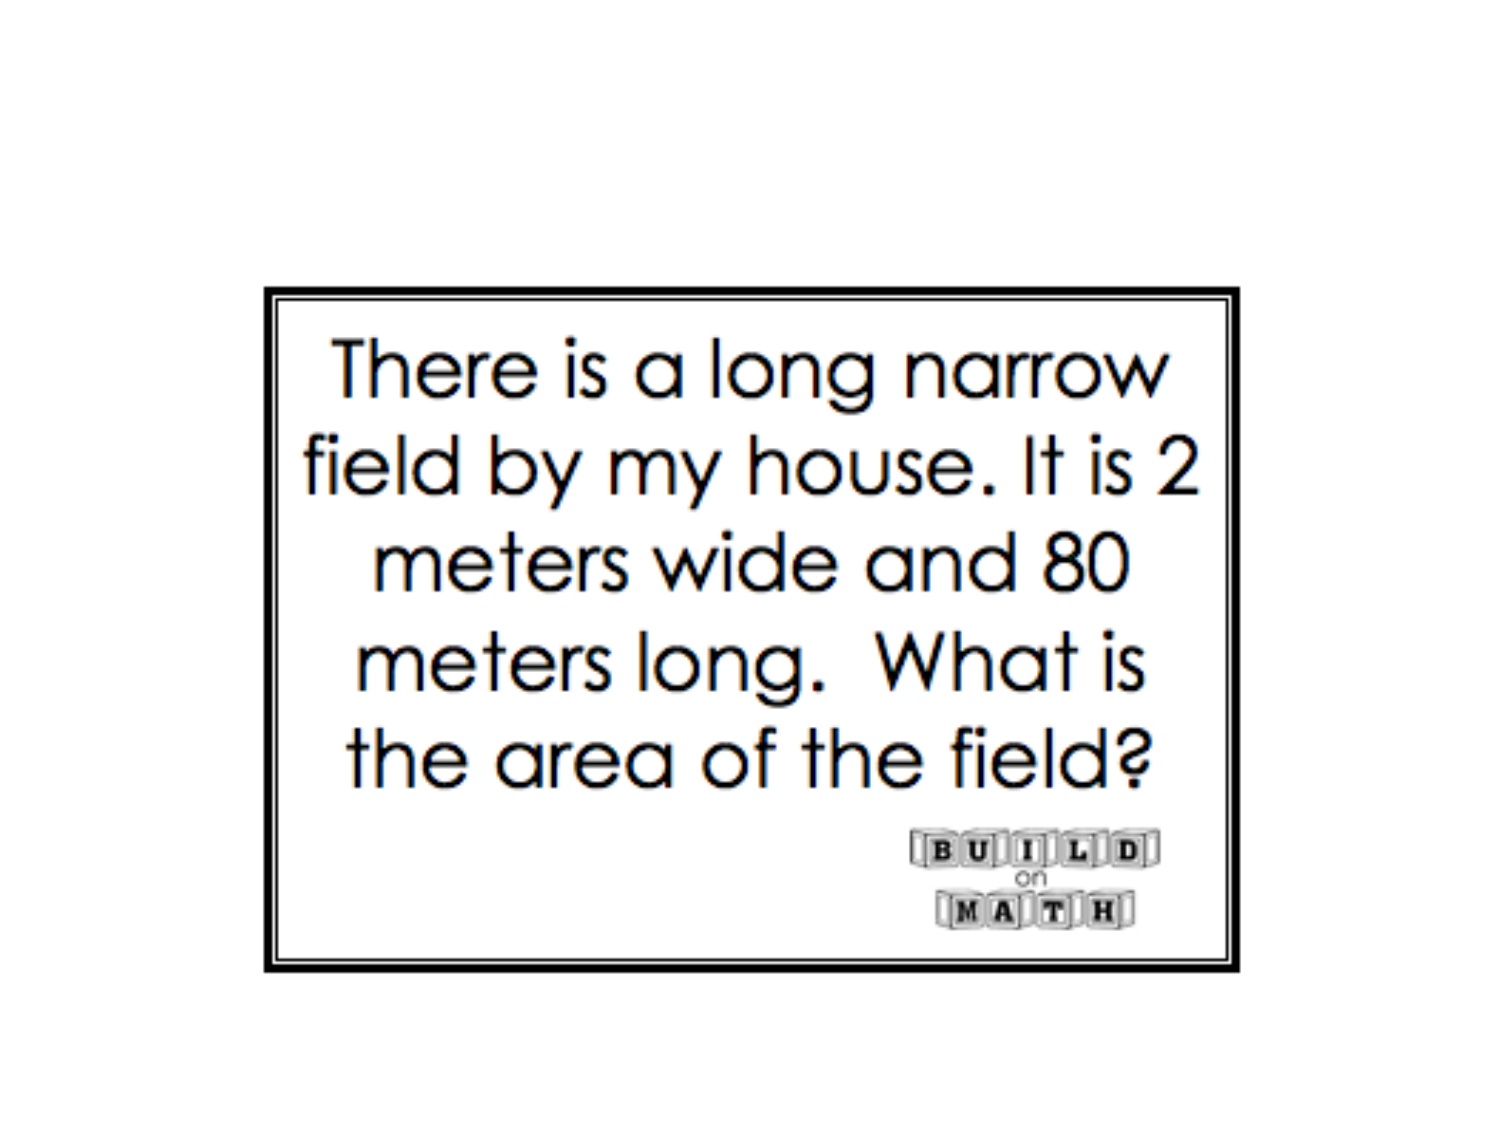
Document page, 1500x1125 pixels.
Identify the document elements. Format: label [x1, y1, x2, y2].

list [74, 262, 1426, 1006]
